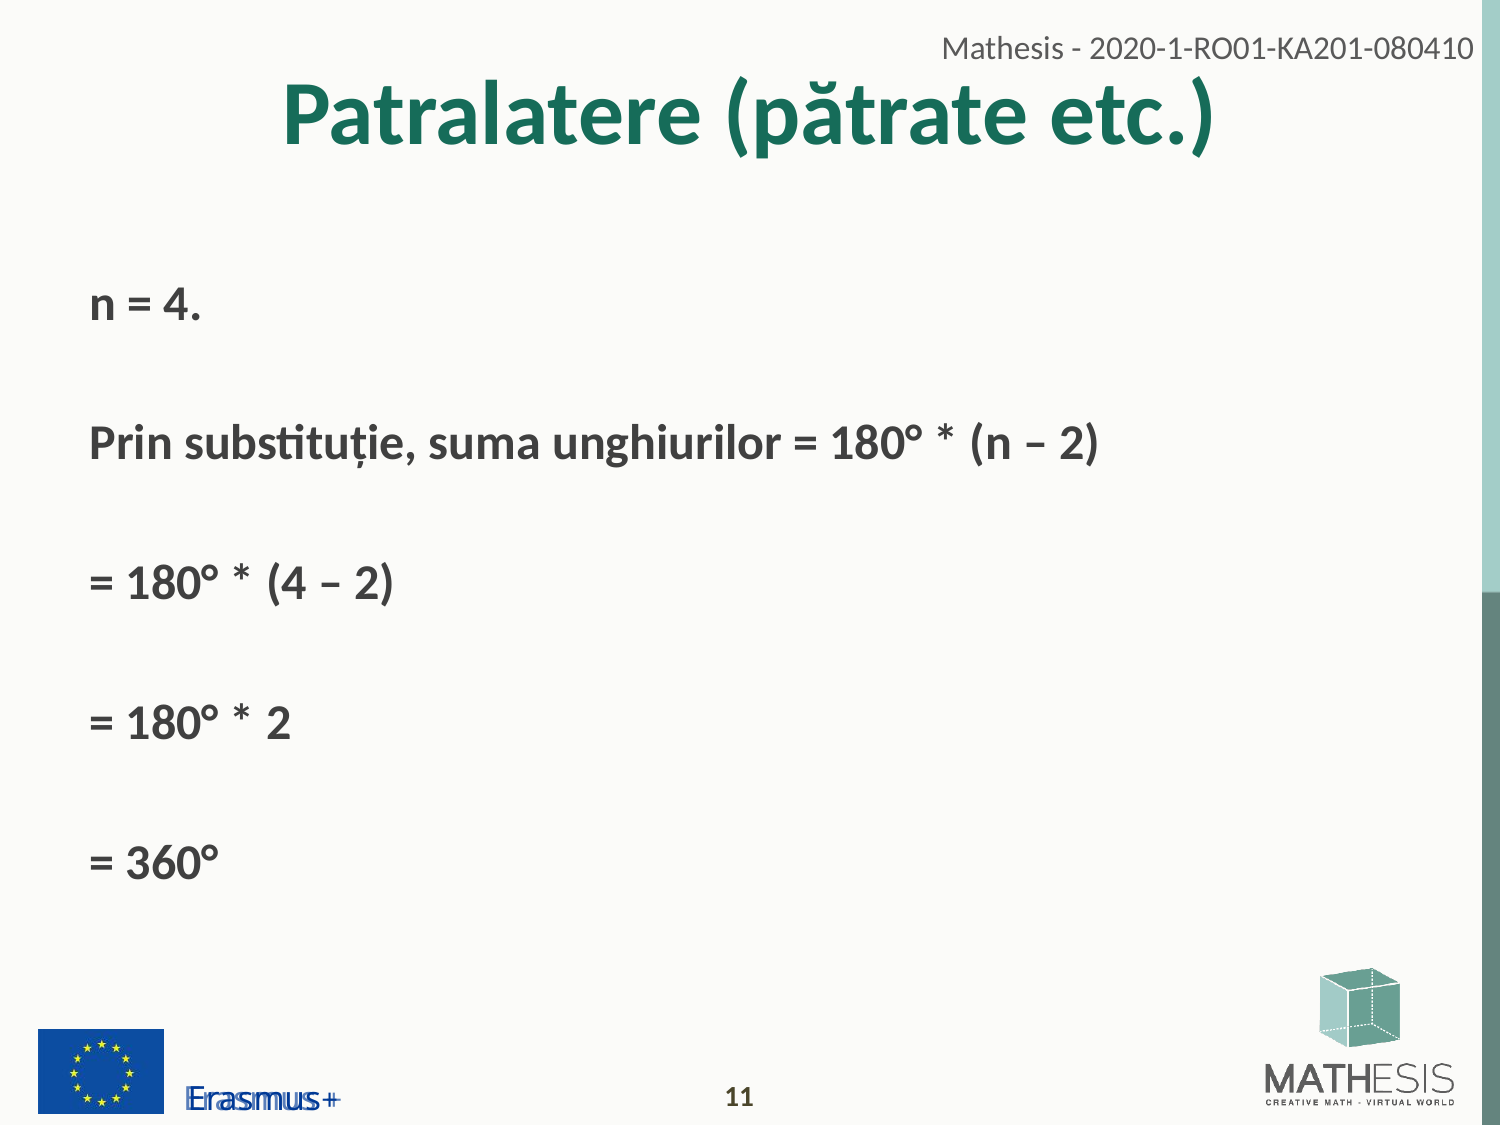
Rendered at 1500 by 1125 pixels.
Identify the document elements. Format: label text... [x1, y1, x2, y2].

title Patralatere (pătrate etc.) [75, 45, 1425, 233]
list n = 4. Prin substituție, suma unghiurilor = 180° * (n – 2) = 180° * (4 – 2) = 180° * 2 = 360° [75, 262, 1425, 1005]
picture [38, 1029, 164, 1114]
